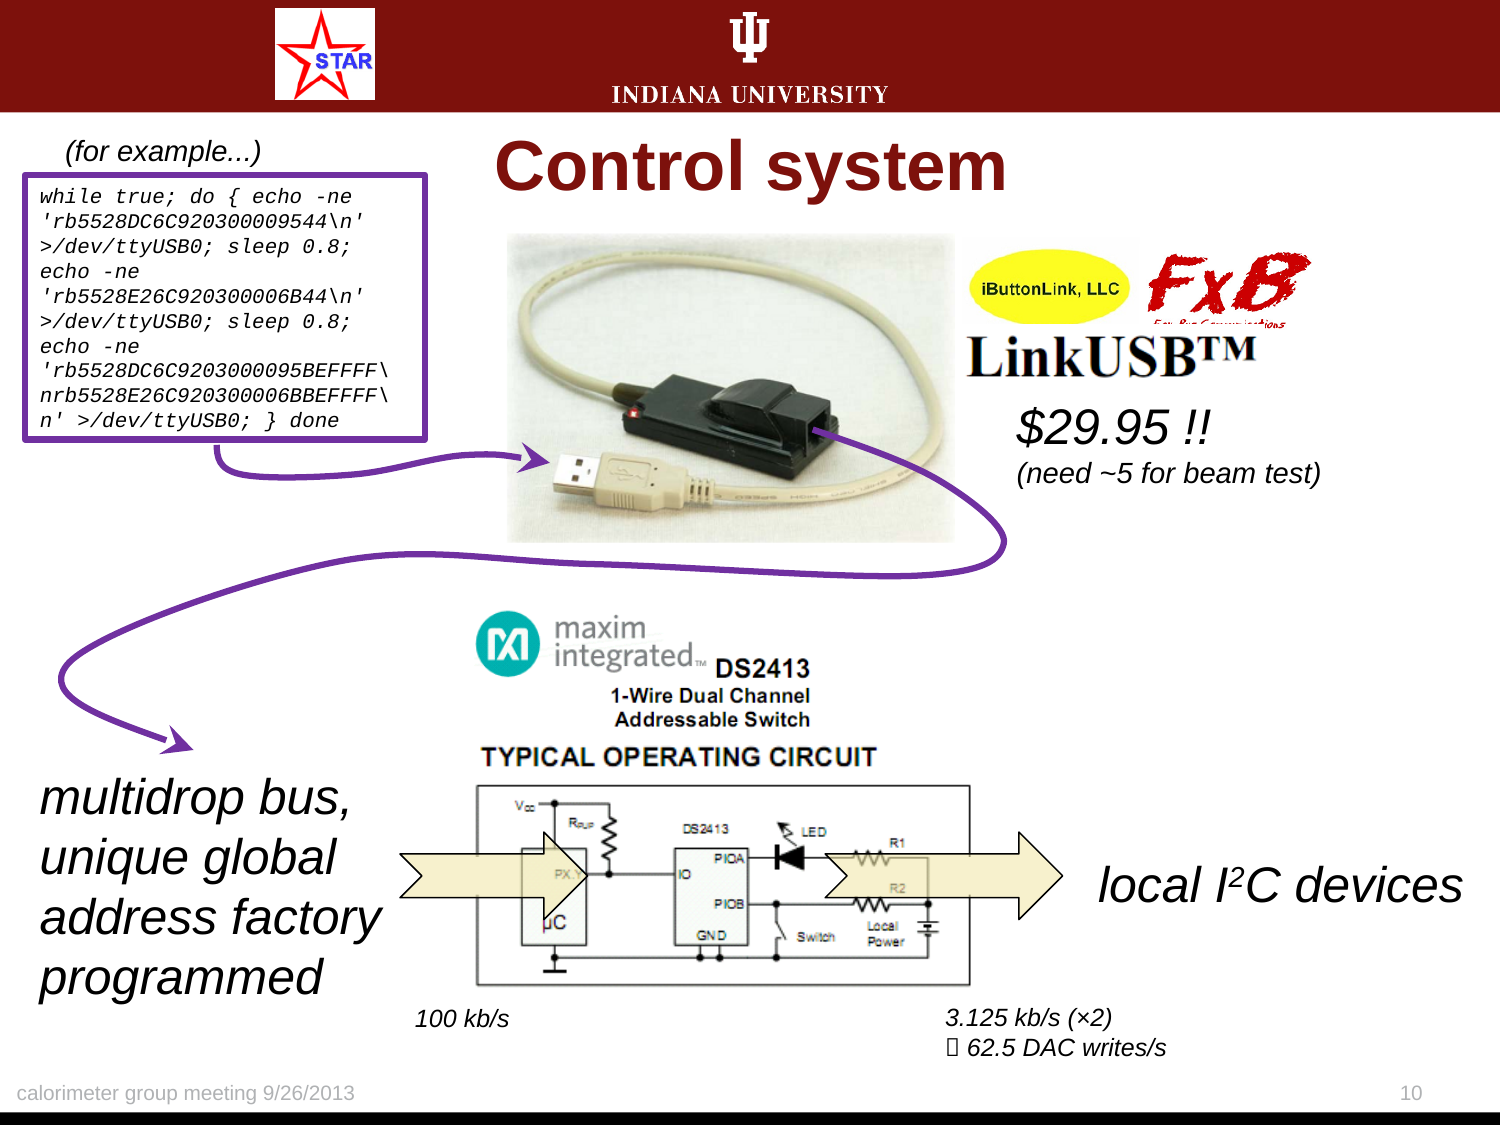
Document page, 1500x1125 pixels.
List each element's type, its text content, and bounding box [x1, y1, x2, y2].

text_box [992, 832, 1063, 920]
title Control system [87, 112, 1417, 213]
text_box 3.125 kb/s (×2)  62.5 DAC writes/s [930, 994, 1183, 1070]
text_box 100 kb/s [400, 994, 526, 1040]
picture [275, 8, 375, 100]
text_box while true; do { echo -ne 'rb5528DC6C920300009544\n' >/dev/ttyUSB0; sleep 0.8; echo -ne 'rb5528E26C920300006B44\n' >/dev/ttyUSB0; sleep 0.8; echo -ne 'rb5528DC6C9203000095BEFFFF\nrb5528E26C920300006BBEFFFF\n' >/dev/ttyUSB0; } done [24, 174, 425, 440]
text_box local I2C devices [1083, 844, 1480, 920]
picture [462, 603, 988, 1003]
text_box [216, 444, 494, 478]
picture [612, 12, 888, 103]
text_box multidrop bus, unique global address factory programmed [24, 757, 457, 1012]
text_box (for example...) [50, 124, 278, 175]
picture [499, 224, 955, 551]
picture [962, 237, 1326, 388]
text_box $29.95 !! (need ~5 for beam test) [1001, 387, 1338, 498]
text_box [61, 493, 1005, 753]
